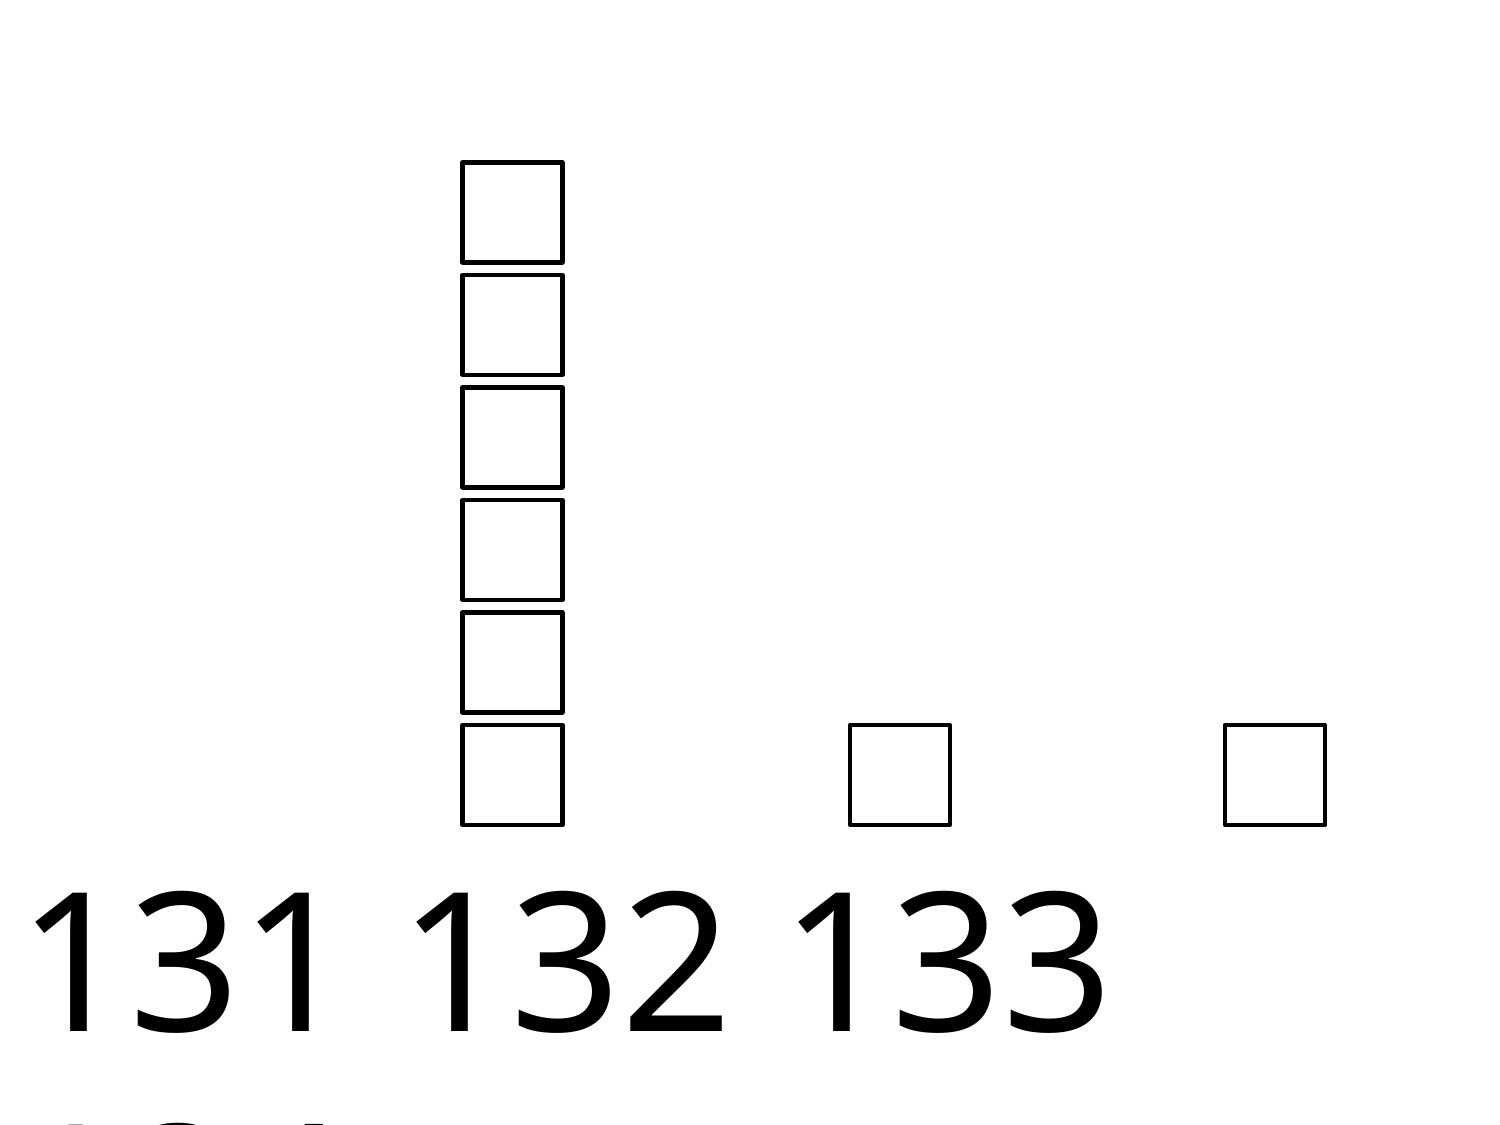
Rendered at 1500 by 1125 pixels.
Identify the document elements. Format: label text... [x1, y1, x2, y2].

text_box [1223, 723, 1327, 827]
text_box 131 132 133 134 [0, 829, 1500, 1125]
text_box [848, 723, 952, 827]
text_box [462, 162, 563, 826]
